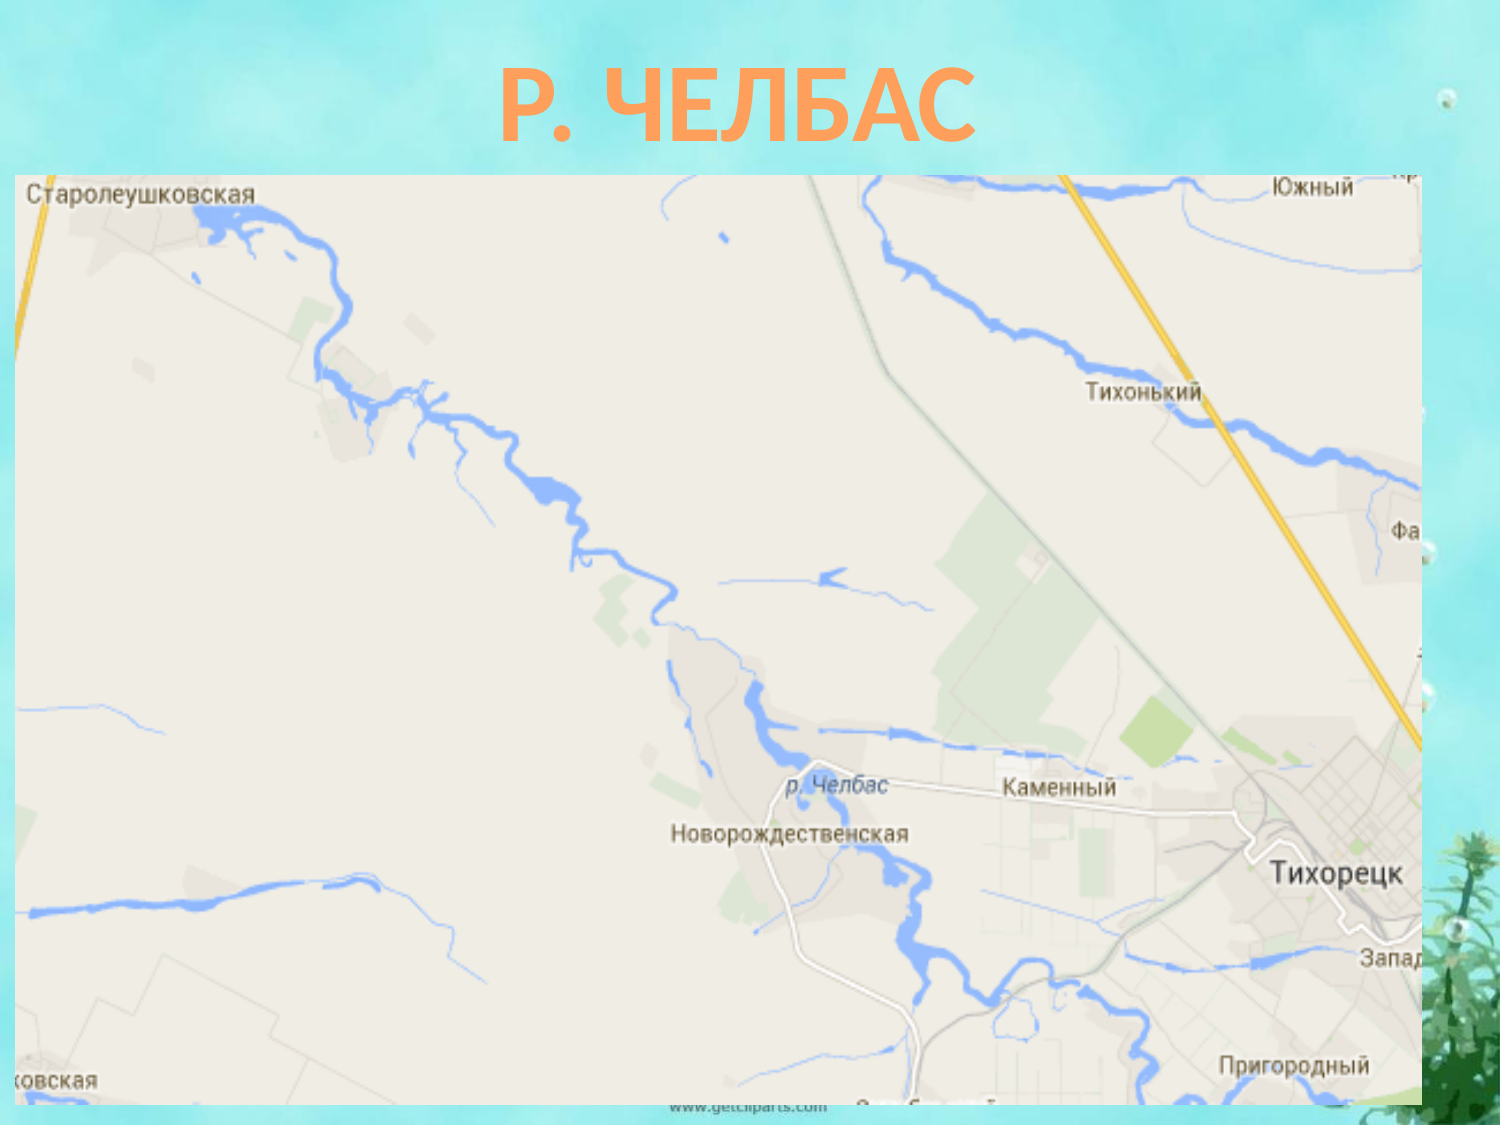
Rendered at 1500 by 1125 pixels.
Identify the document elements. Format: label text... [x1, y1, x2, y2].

text_box Р. ЧЕЛБАС [482, 21, 992, 172]
picture [0, 0, 1500, 1125]
